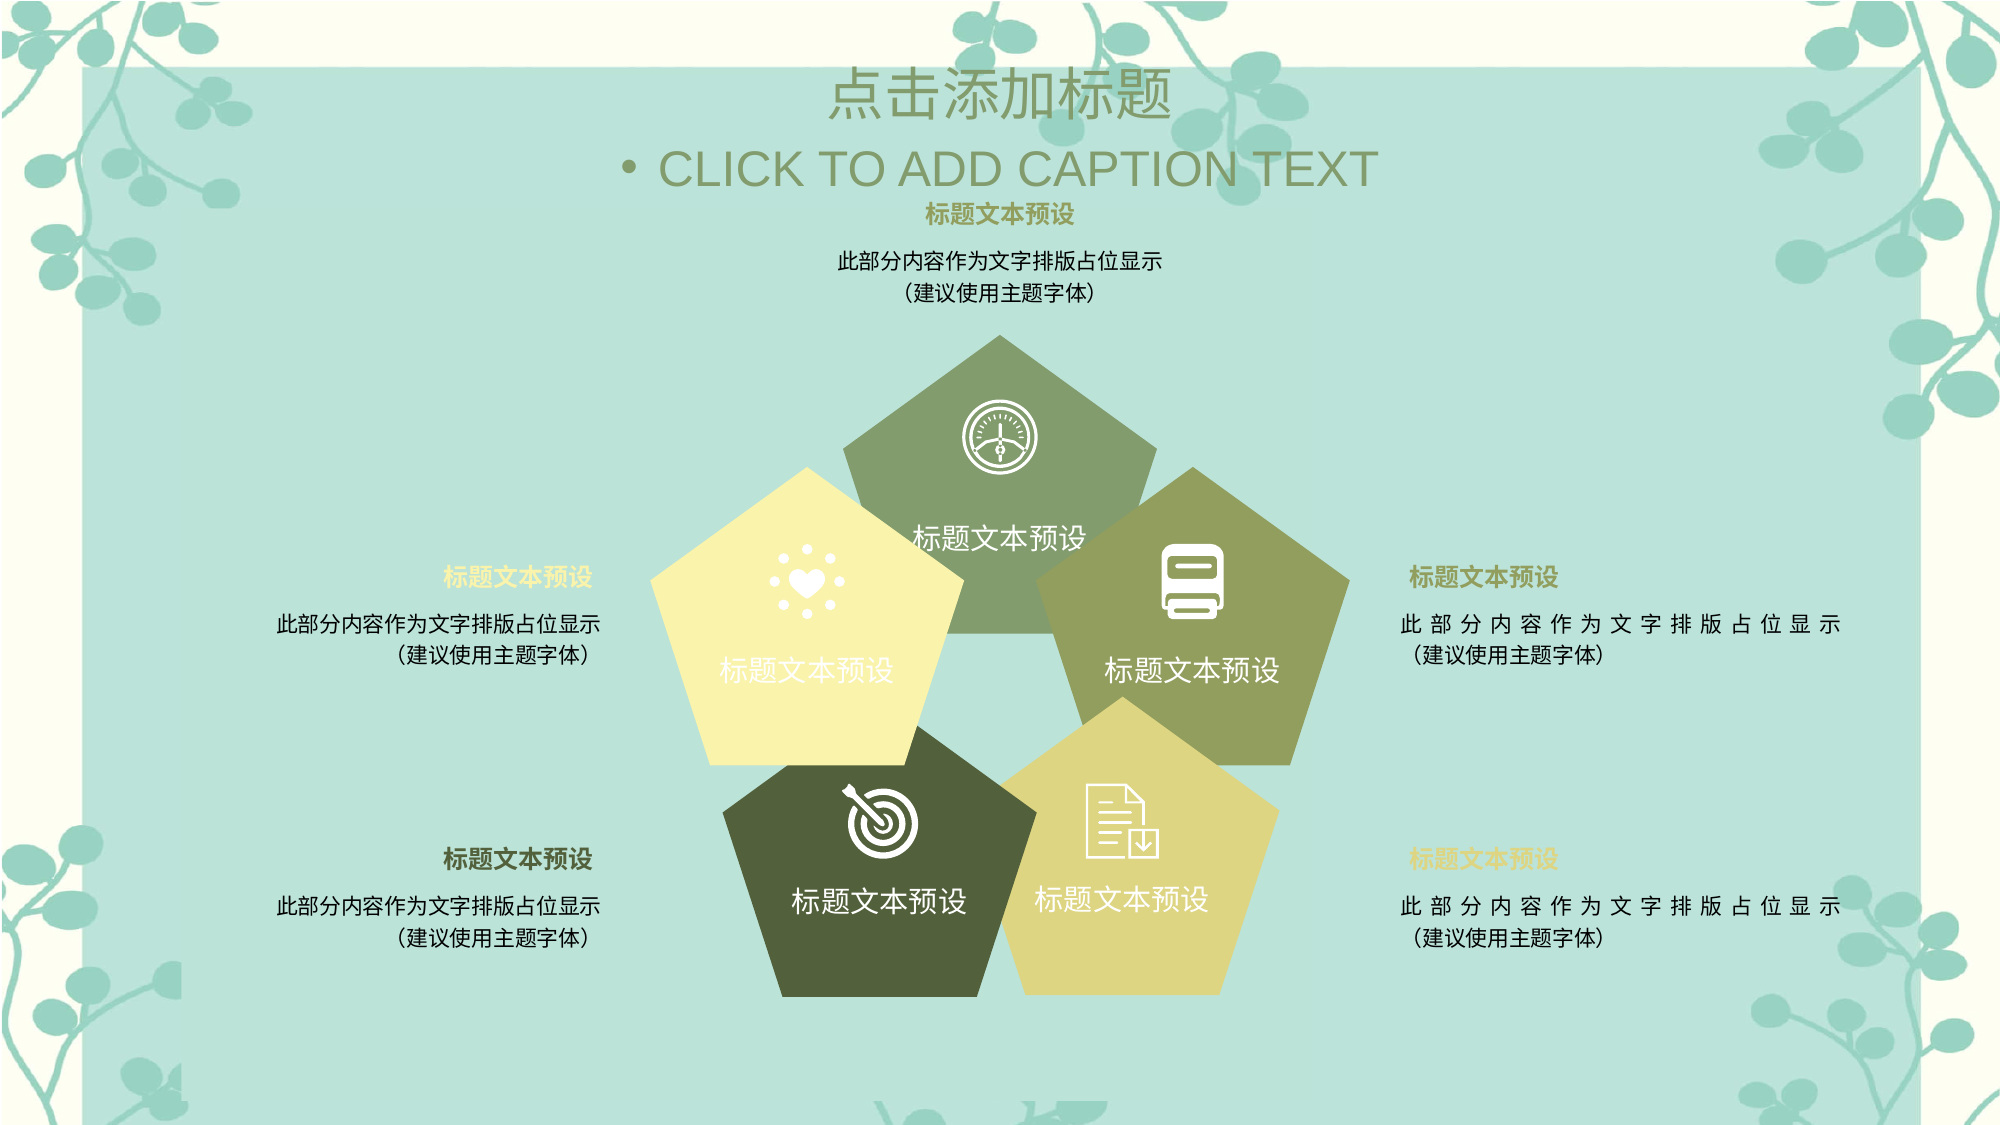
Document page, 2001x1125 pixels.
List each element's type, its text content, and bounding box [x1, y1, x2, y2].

text_box 此部分内容作为文字排版占位显示 （建议使用主题字体） [146, 599, 608, 725]
text_box [769, 576, 781, 587]
text_box 此部分内容作为文字排版占位显示 （建议使用主题字体） [146, 881, 608, 1007]
text_box 点击添加标题 [383, 58, 1617, 136]
text_box [1161, 543, 1224, 620]
text_box 标题文本预设 [722, 726, 1037, 997]
text_box CLICK TO ADD CAPTION TEXT [549, 135, 1450, 180]
text_box [841, 783, 885, 827]
text_box 标题文本预设 [1000, 696, 1280, 996]
text_box 此部分内容作为文字排版占位显示 （建议使用主题字体） [1394, 881, 1857, 1007]
text_box 标题文本预设 [909, 191, 1092, 238]
text_box 此部分内容作为文字排版占位显示 （建议使用主题字体） [769, 237, 1232, 363]
text_box 此部分内容作为文字排版占位显示 （建议使用主题字体） [1394, 599, 1857, 725]
text_box [848, 788, 919, 859]
picture [4, 2, 2000, 1125]
text_box [778, 599, 790, 611]
text_box [778, 553, 790, 564]
text_box 标题文本预设 [650, 466, 965, 766]
text_box 标题文本预设 [1035, 466, 1350, 766]
text_box [824, 553, 836, 564]
text_box [788, 569, 826, 599]
text_box [801, 608, 813, 620]
text_box [824, 599, 836, 611]
text_box [1085, 783, 1145, 859]
text_box [962, 399, 1038, 475]
text_box 标题文本预设 [1394, 553, 1577, 600]
text_box [1128, 828, 1159, 859]
text_box 标题文本预设 [843, 363, 1158, 634]
text_box [834, 576, 845, 587]
text_box [801, 543, 813, 555]
text_box 标题文本预设 [1394, 836, 1577, 882]
text_box 标题文本预设 [426, 836, 609, 882]
text_box 标题文本预设 [426, 553, 609, 600]
